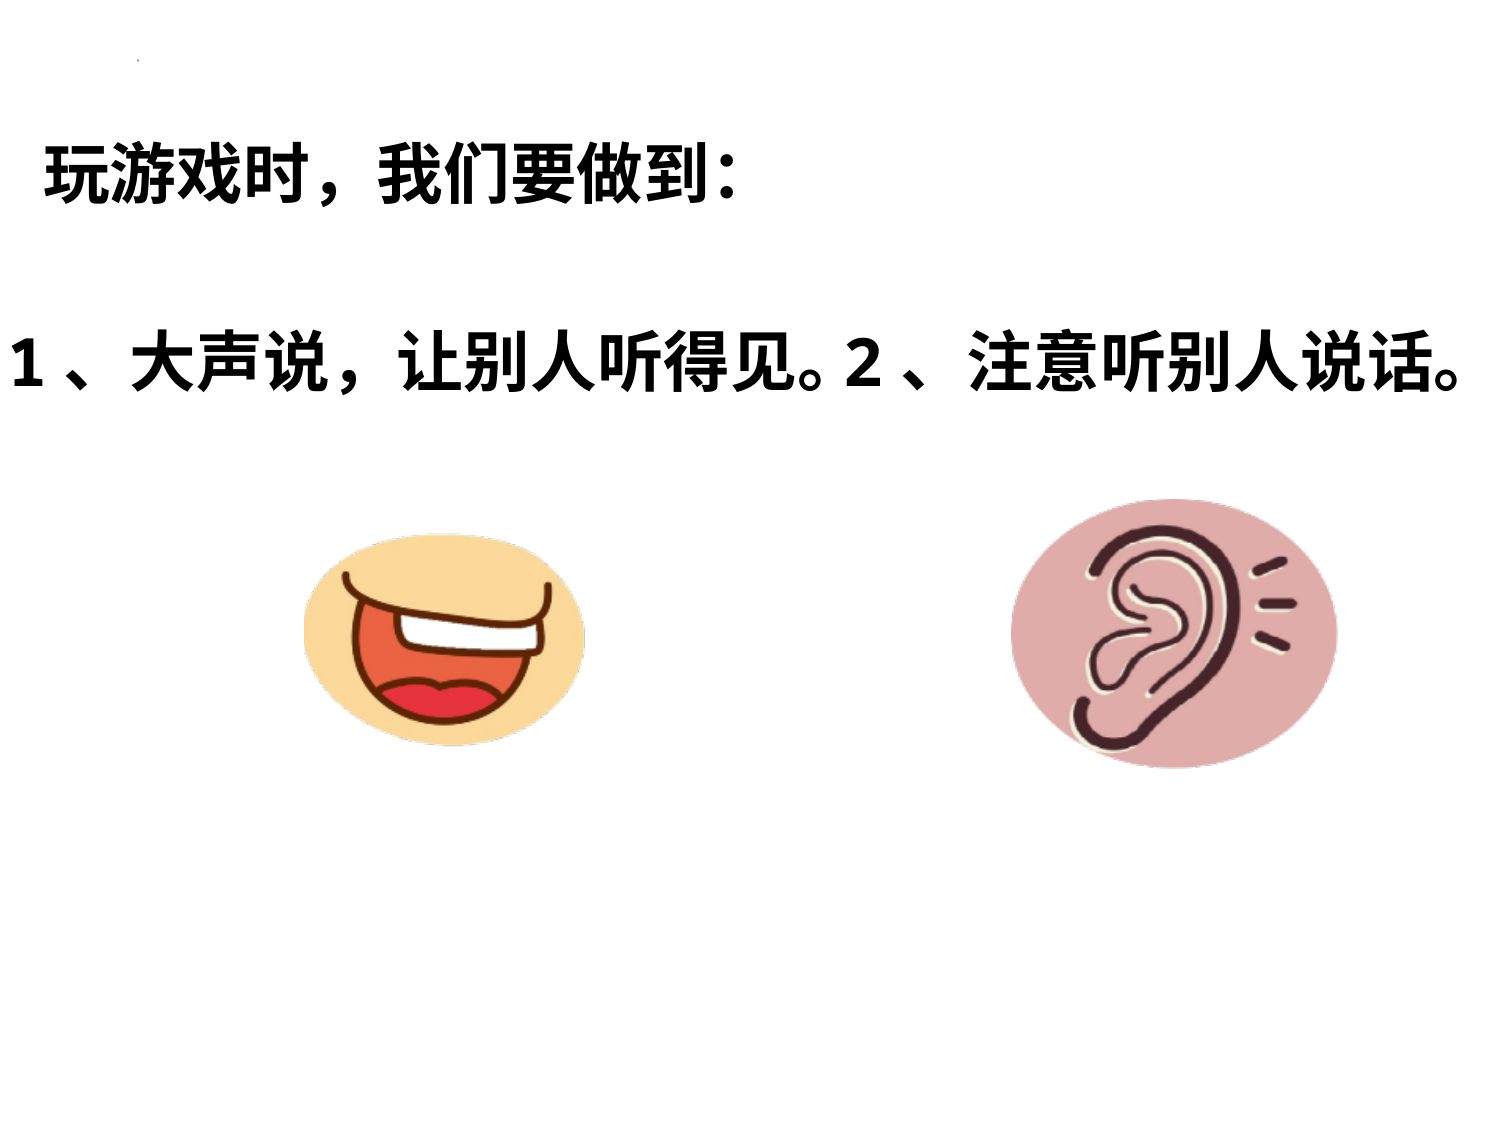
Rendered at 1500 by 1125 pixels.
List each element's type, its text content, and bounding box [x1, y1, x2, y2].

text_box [837, 312, 1500, 769]
text_box 玩游戏时，我们要做到： [28, 124, 793, 220]
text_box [0, 312, 835, 754]
